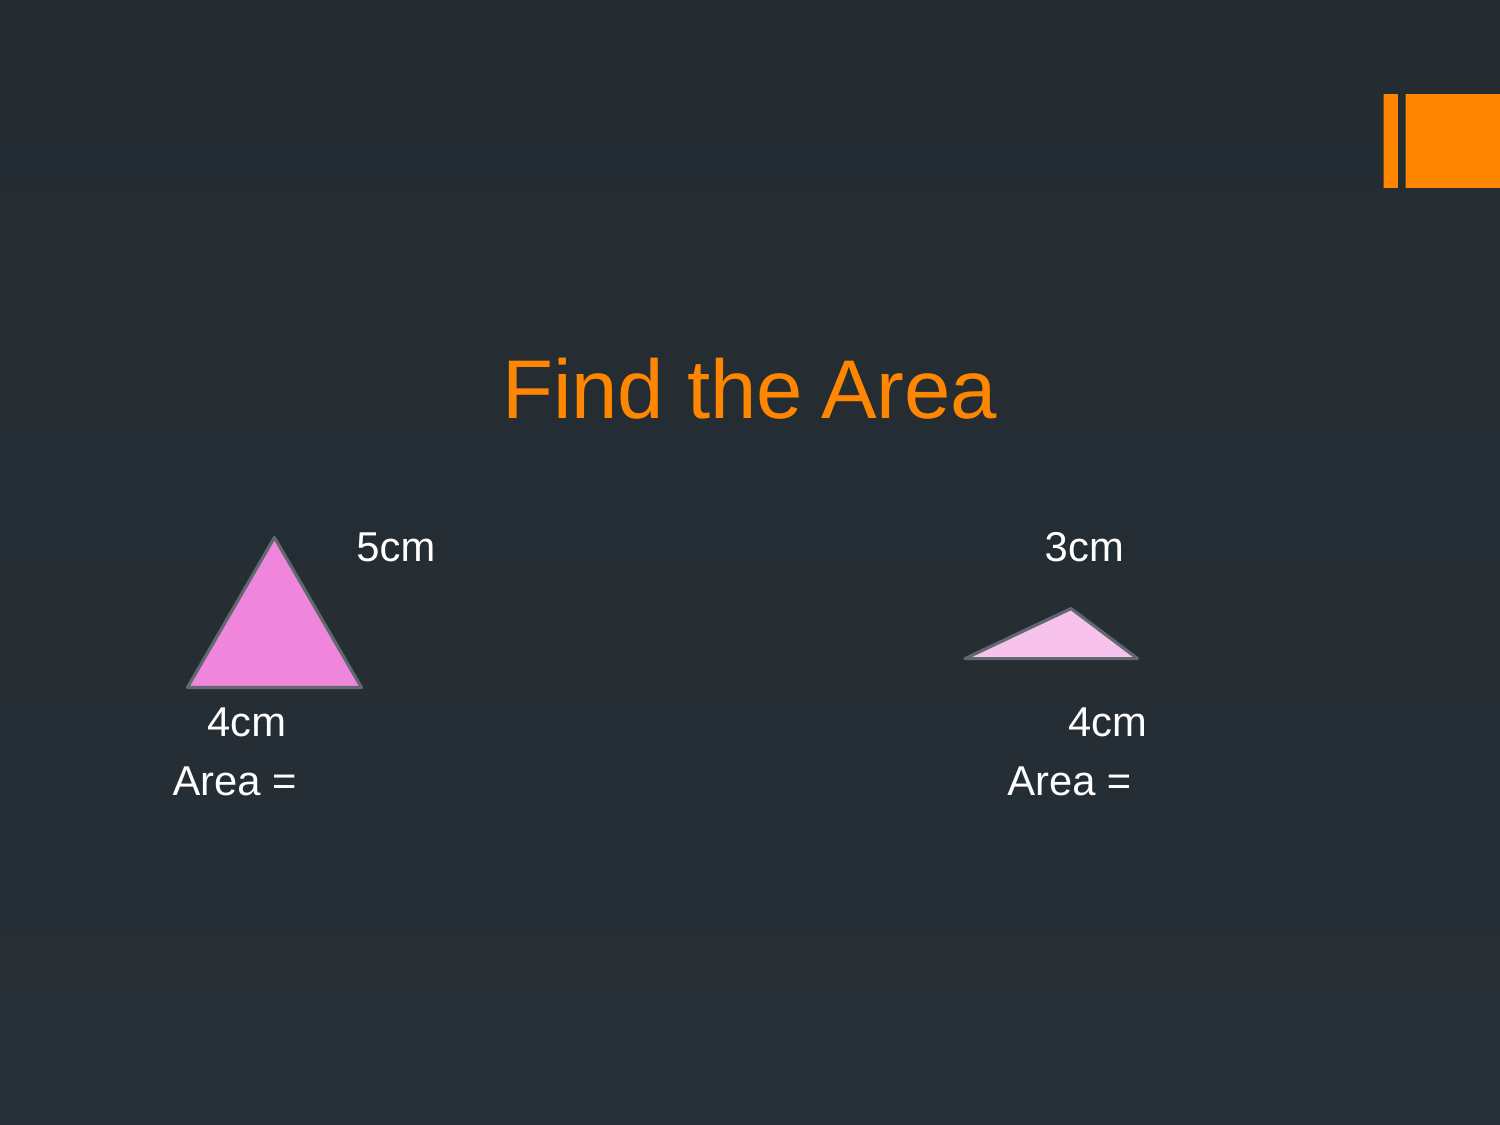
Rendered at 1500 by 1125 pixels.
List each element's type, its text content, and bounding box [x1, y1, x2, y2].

text_box [963, 607, 1140, 661]
list 5cm 3cm 4cm 4cm Area = Area = [150, 454, 1350, 1035]
text_box [186, 535, 363, 690]
title Find the Area [150, 253, 1350, 443]
